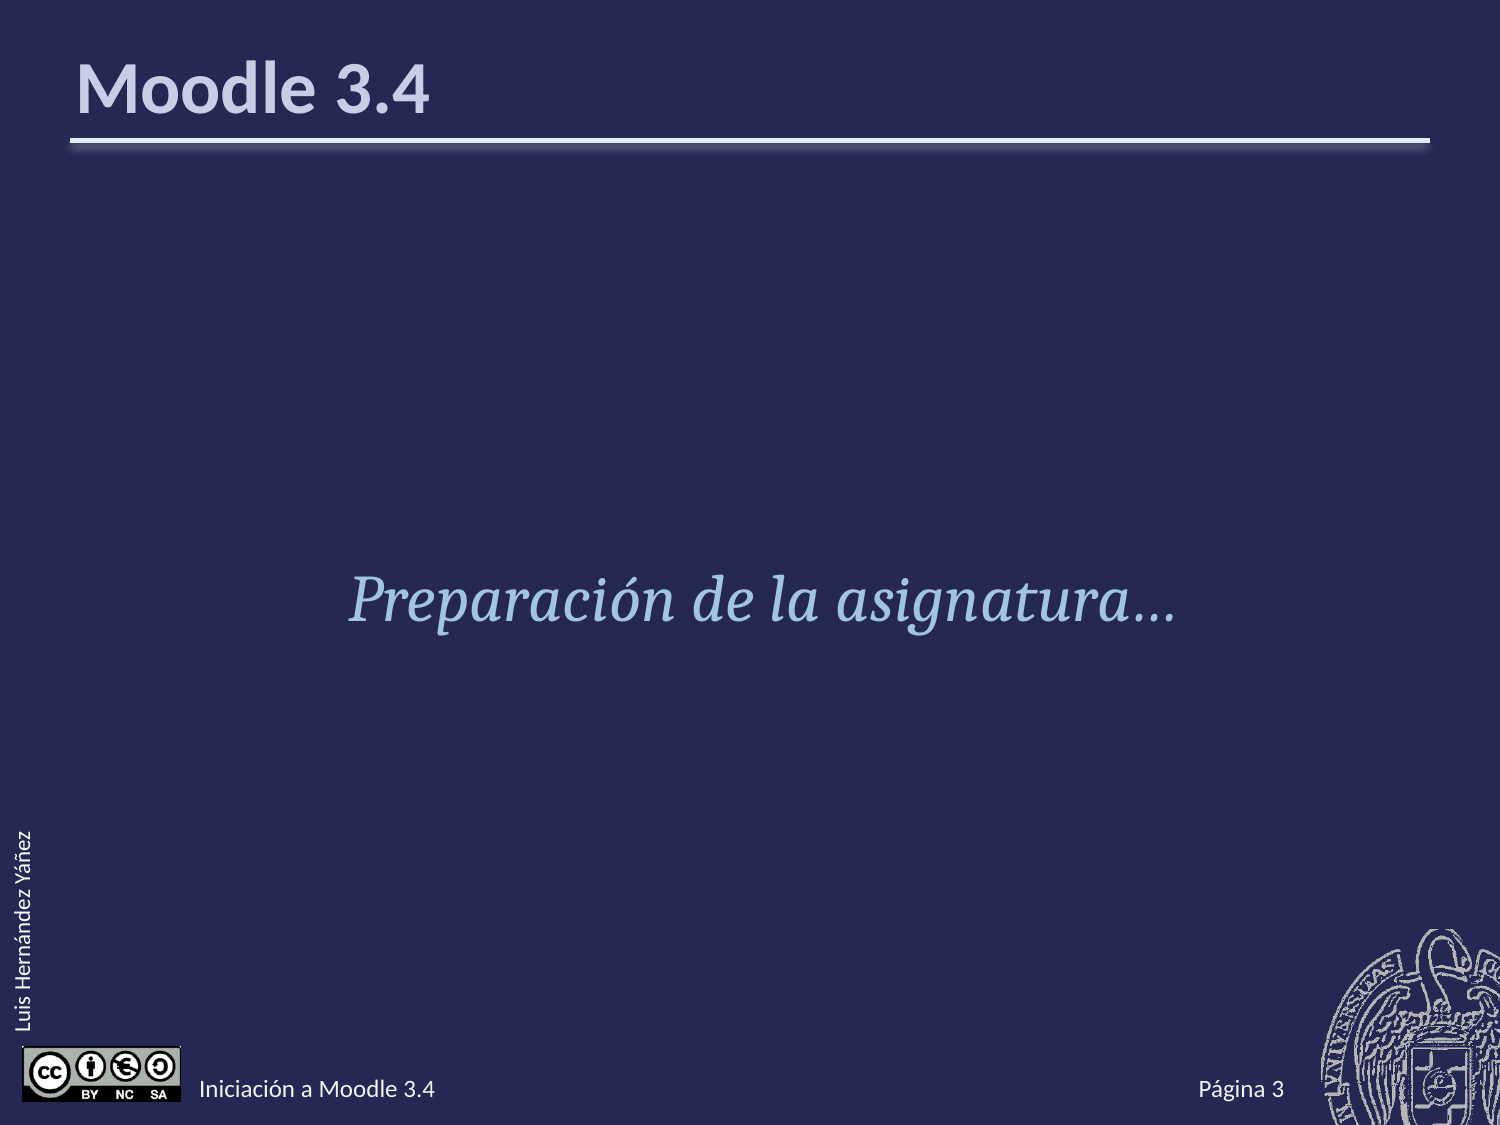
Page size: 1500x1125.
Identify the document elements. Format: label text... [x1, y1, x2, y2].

picture [1321, 929, 1500, 1125]
title Moodle 3.4 [75, 46, 1425, 129]
footer Iniciación a Moodle 3.4 [199, 1042, 1114, 1103]
list Preparación de la asignatura… [75, 175, 1425, 1015]
picture [22, 1046, 181, 1102]
slide_number Página 2 [1136, 1042, 1285, 1103]
